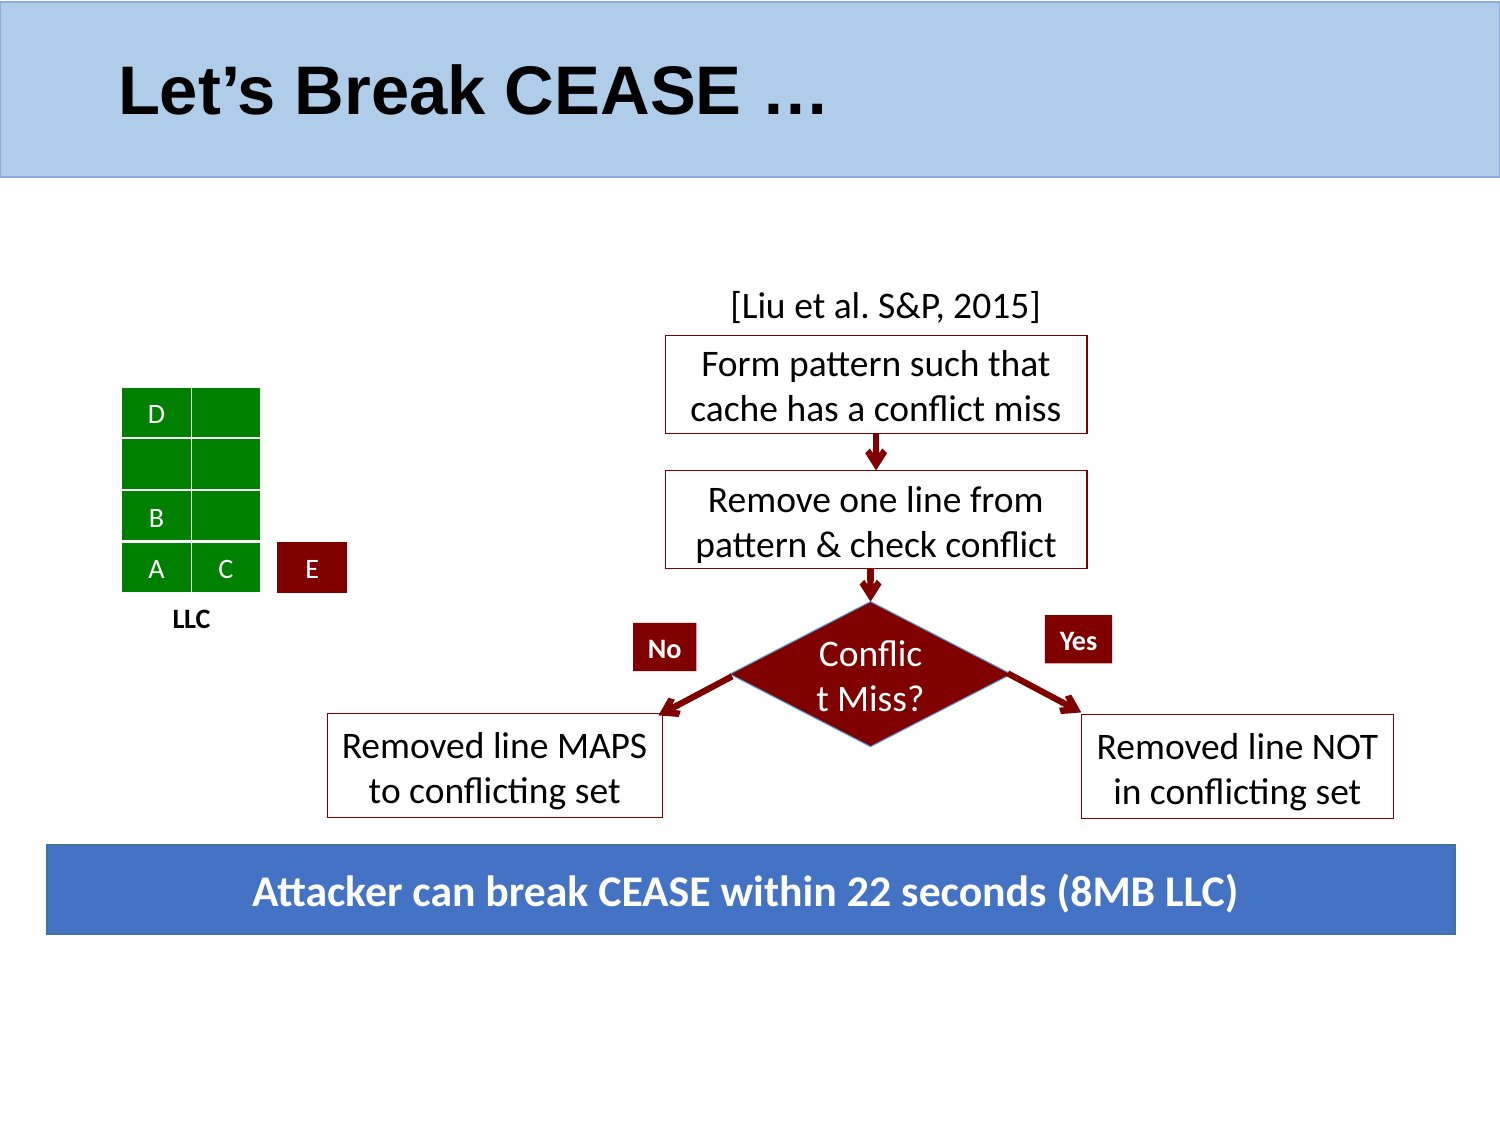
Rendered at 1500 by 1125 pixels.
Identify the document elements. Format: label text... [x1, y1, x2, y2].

text_box E [277, 542, 347, 593]
text_box Attacker can break CEASE within 22 seconds (8MB LLC) [46, 844, 1456, 935]
text_box Removed line MAPS to conflicting set [327, 713, 663, 818]
text_box [Liu et al. S&P, 2015] [715, 273, 1057, 334]
text_box Removed line NOT in conflicting set [1081, 714, 1394, 819]
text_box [665, 433, 1088, 568]
text_box LLC [157, 593, 226, 642]
text_box Form pattern such that cache has a conflict miss [665, 335, 1088, 433]
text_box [632, 568, 1113, 747]
title Let’s Break CEASE … [103, 34, 1397, 151]
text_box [121, 387, 261, 593]
